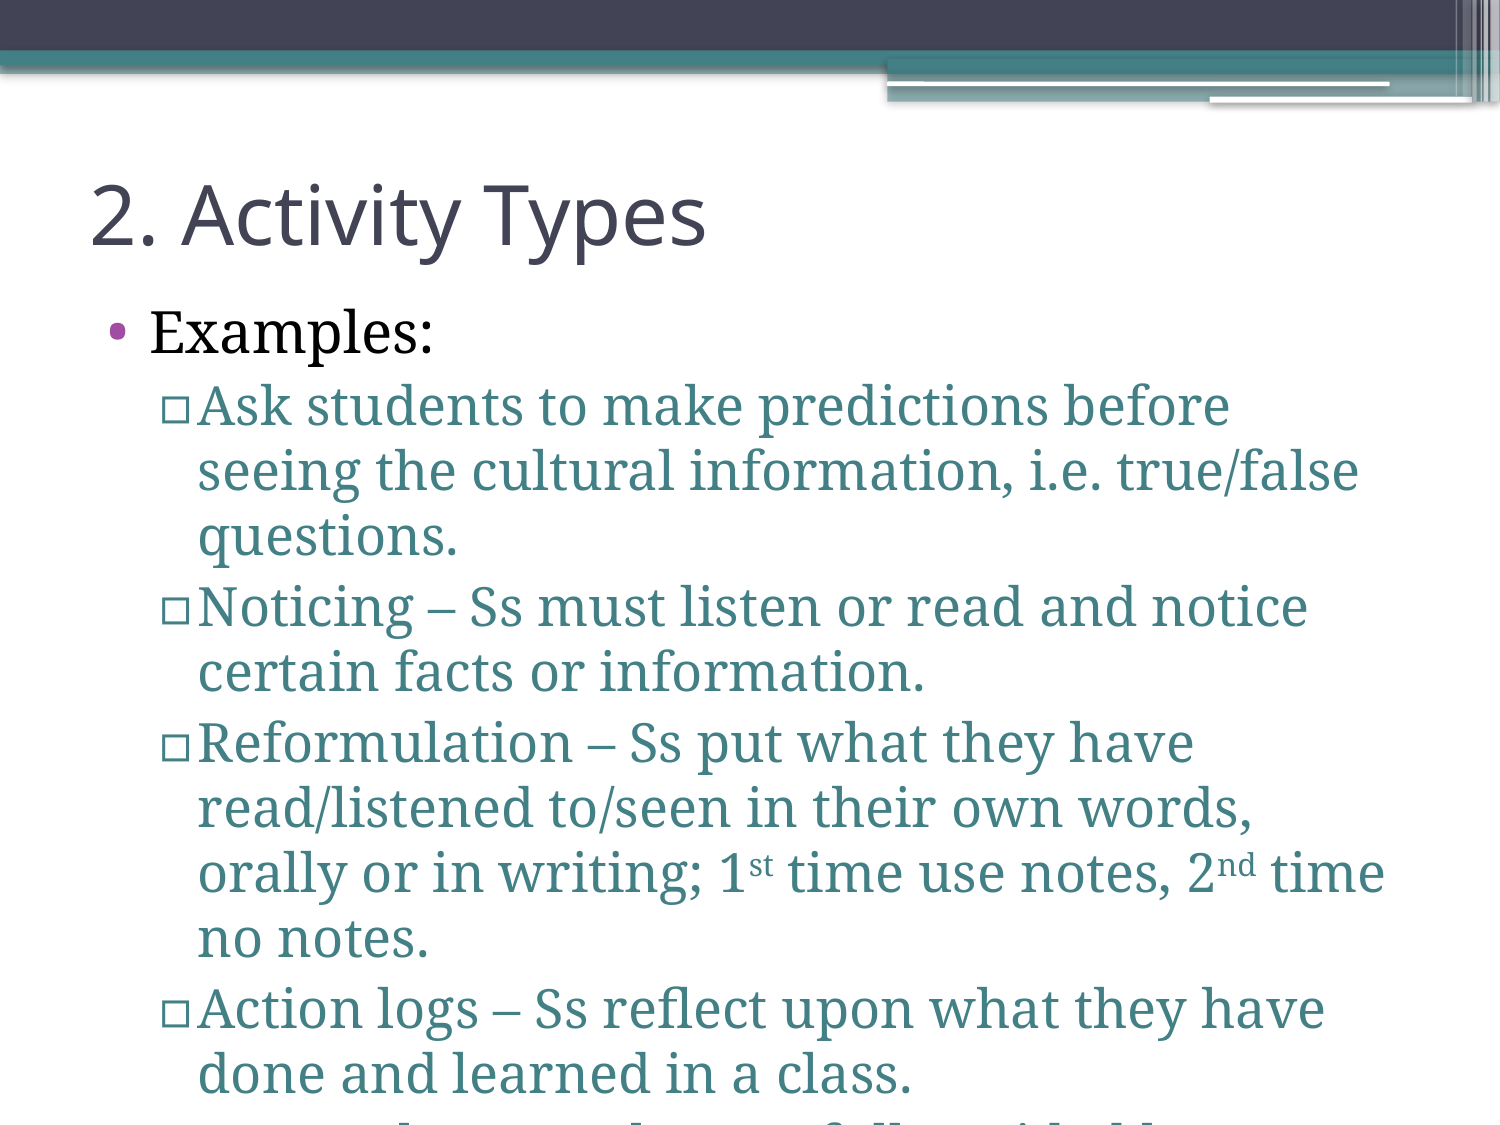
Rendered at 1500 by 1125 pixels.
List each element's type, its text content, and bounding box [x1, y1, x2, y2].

title 2. Activity Types [75, 125, 1425, 287]
list Examples: Ask students to make predictions before seeing the cultural information, i.e. true/false questions. Noticing – Ss must listen or read and notice certain facts or information. Reformulation – Ss put what they have read/listened to/seen in their own words, orally or in writing; 1st time use notes, 2nd time no notes. Action logs – Ss reflect upon what they have done and learned in a class. Research – Must be carefully guided by teacher! [75, 287, 1425, 1079]
